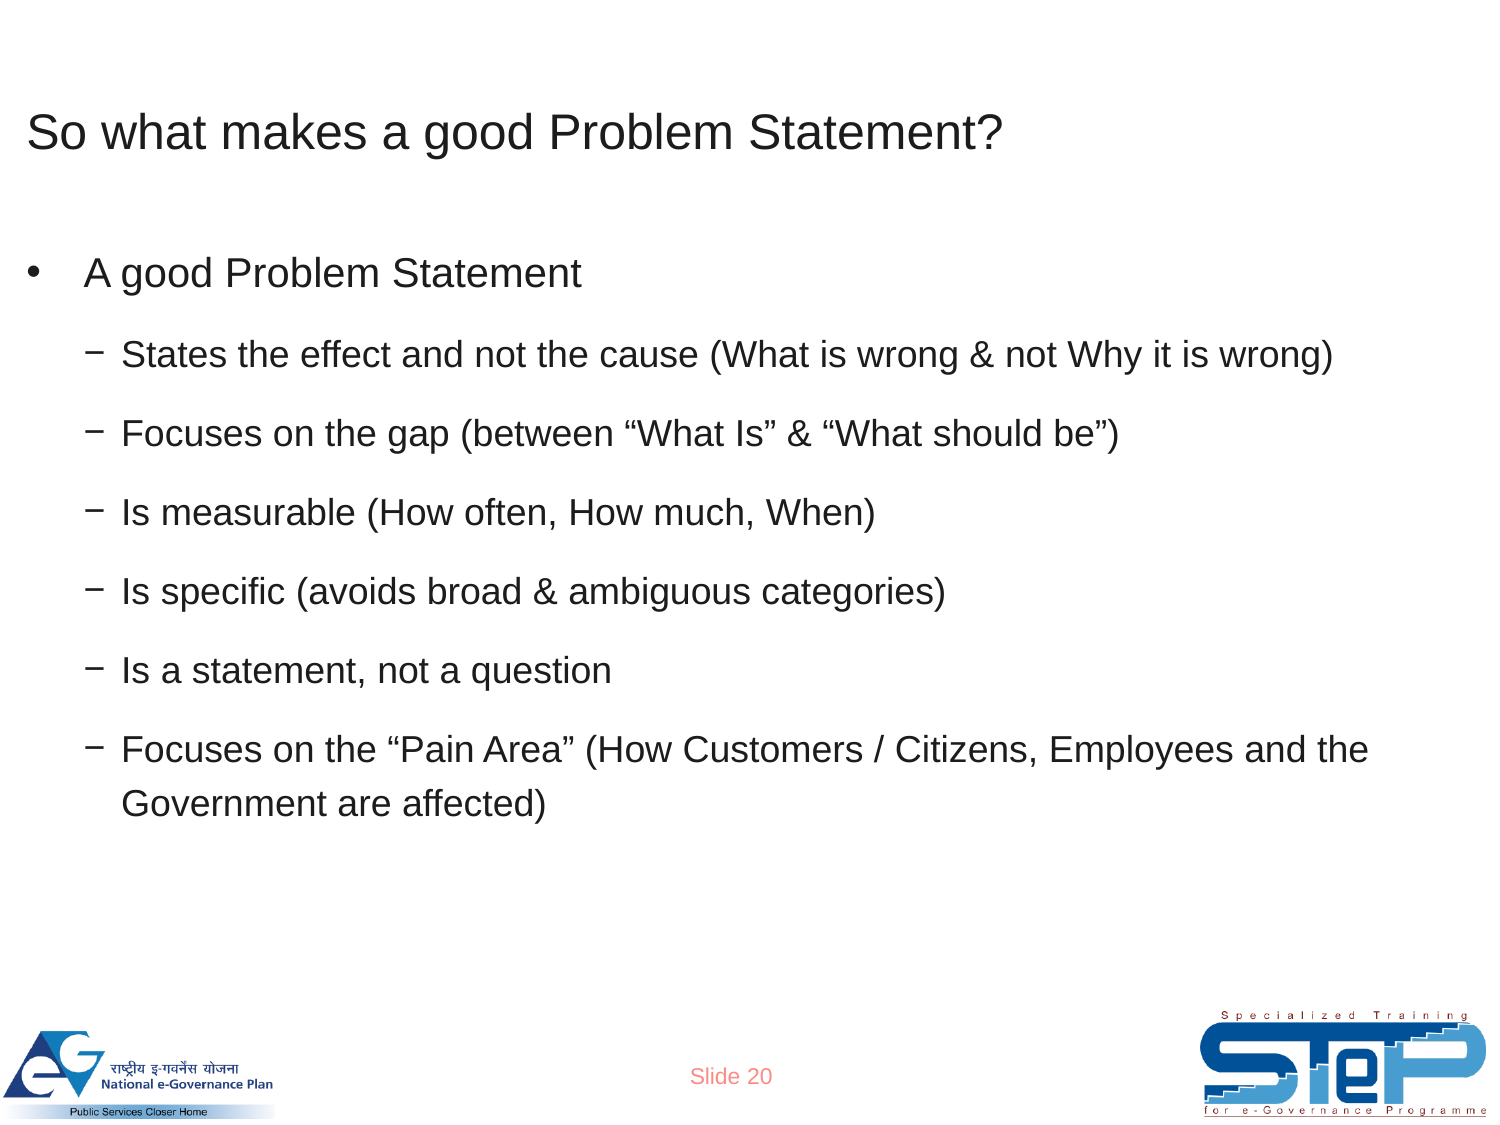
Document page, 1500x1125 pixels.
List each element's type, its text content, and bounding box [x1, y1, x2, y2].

picture [2, 1031, 275, 1119]
picture [1200, 1011, 1486, 1117]
list A good Problem Statement States the effect and not the cause (What is wrong & not Why it is wrong) Focuses on the gap (between “What Is” & “What should be”) Is measurable (How often, How much, When) Is specific (avoids broad & ambiguous categories) Is a statement, not a question Focuses on the “Pain Area” (How Customers / Citizens, Employees and the Government are affected) [26, 235, 1474, 948]
title So what makes a good Problem Statement? [26, 99, 1472, 224]
